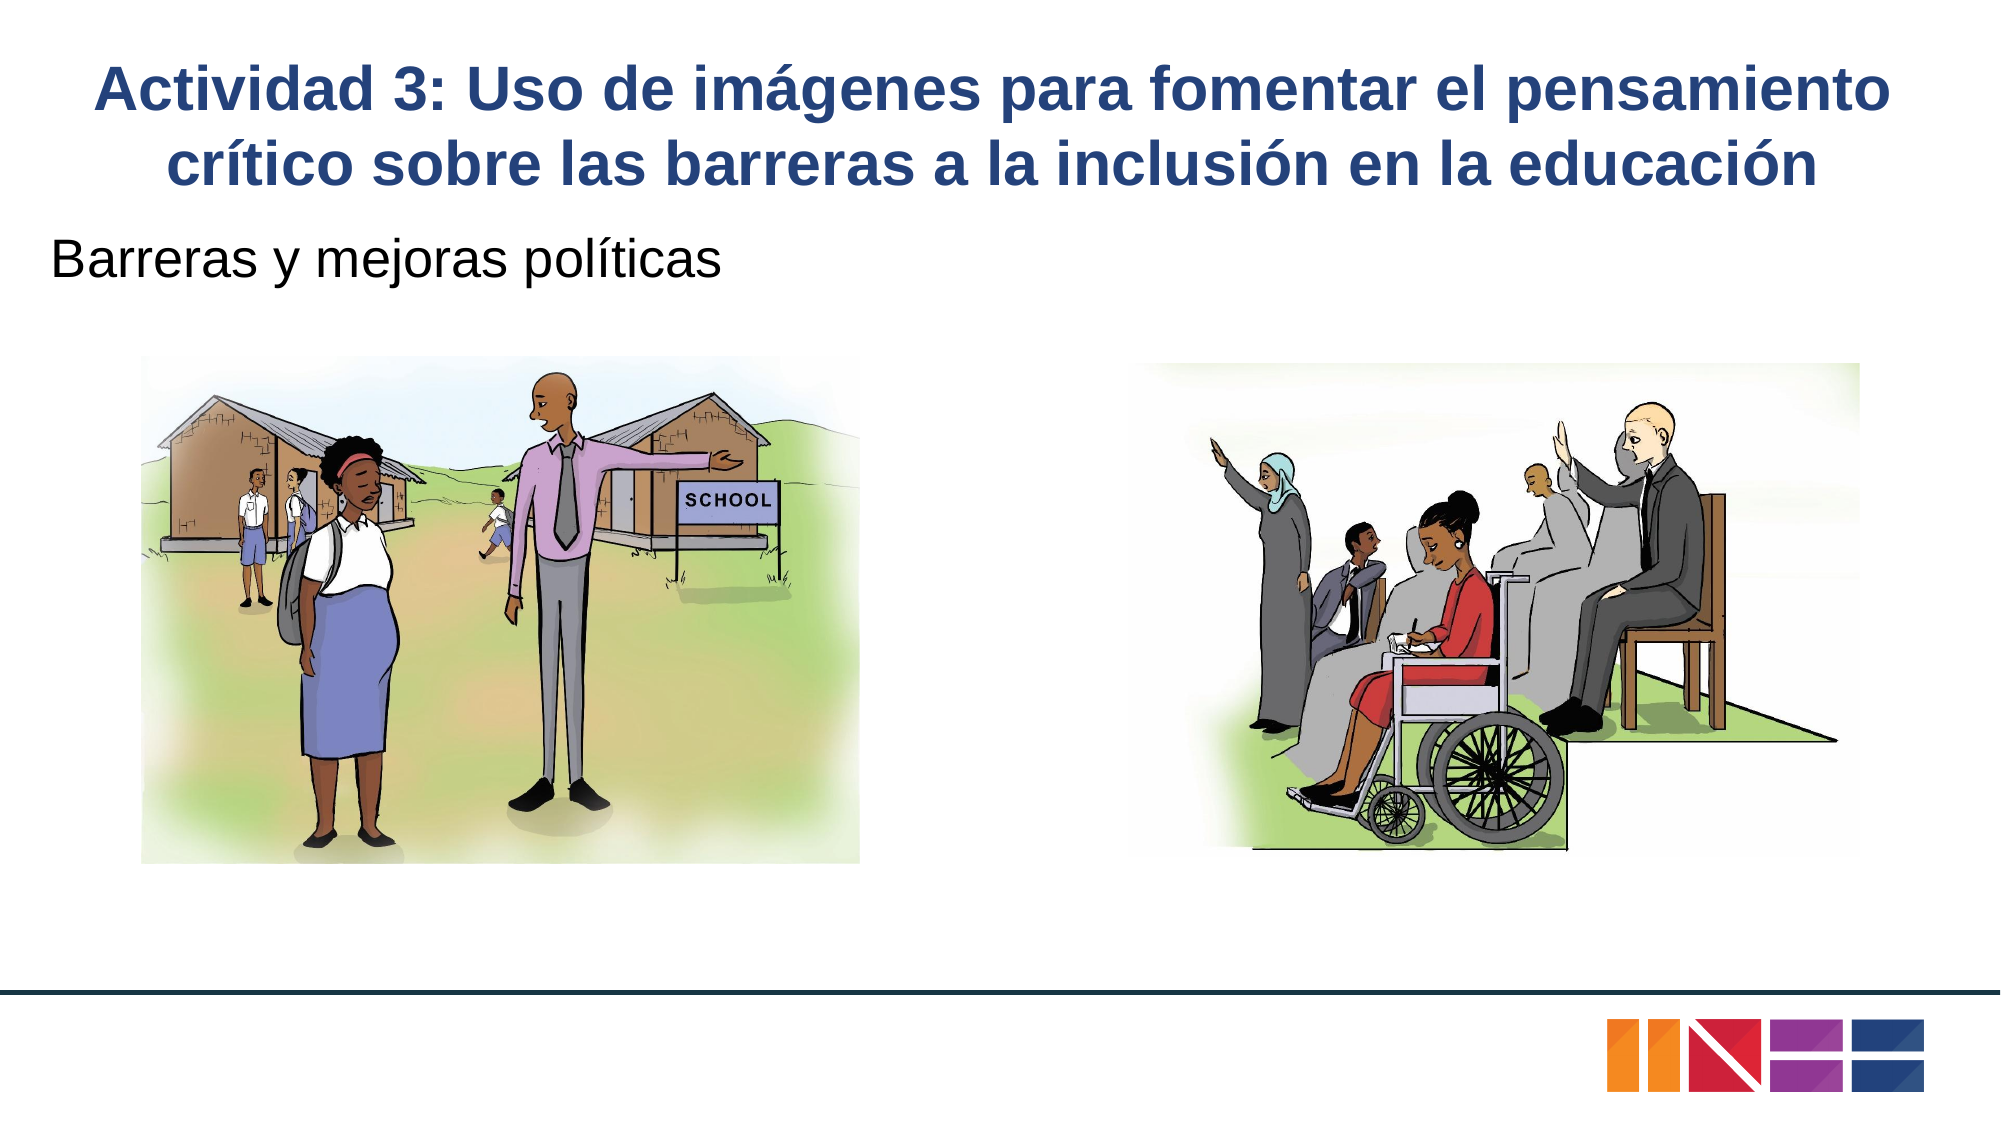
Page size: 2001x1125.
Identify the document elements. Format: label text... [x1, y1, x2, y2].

list Barreras y mejoras políticas [31, 203, 1971, 954]
title Actividad 3: Uso de imágenes para fomentar el pensamiento crítico sobre las barreras a la inclusión en la educación [31, 28, 1957, 145]
picture [1607, 1019, 1924, 1092]
picture [140, 355, 861, 865]
picture [1128, 363, 1860, 857]
